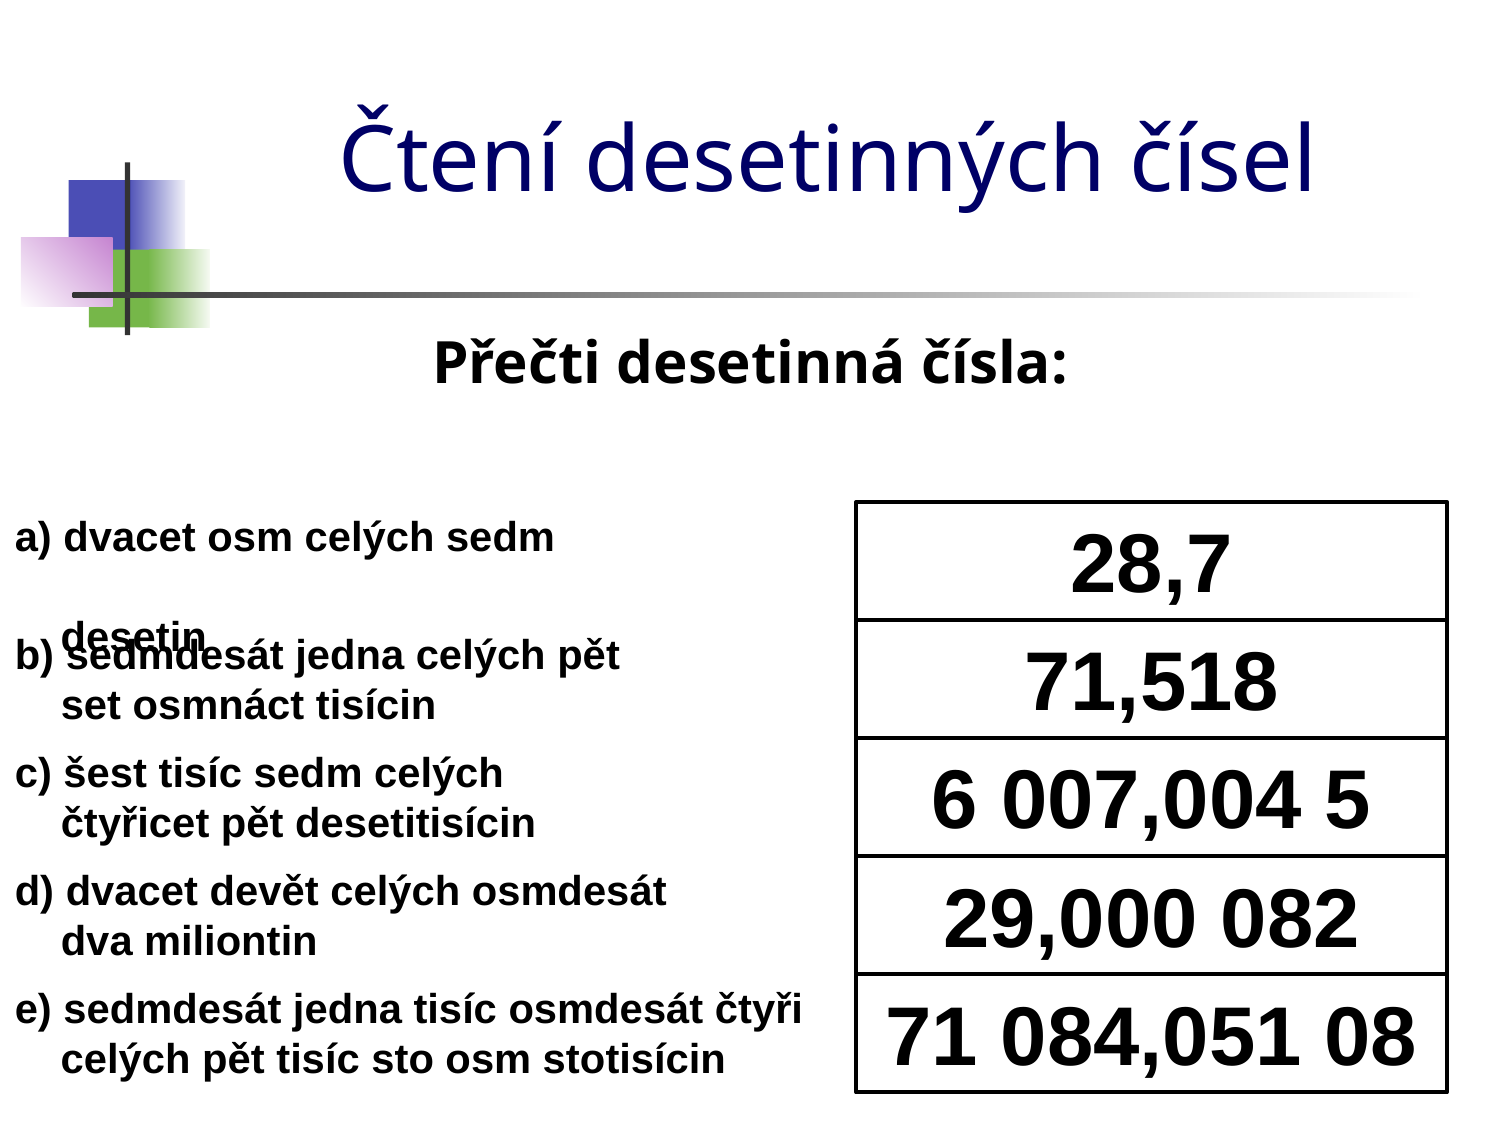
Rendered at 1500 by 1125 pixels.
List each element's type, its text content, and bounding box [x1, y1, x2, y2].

text_box 71,518 [856, 620, 1447, 735]
text_box a) dvacet osm celých sedm desetin [0, 501, 579, 620]
text_box 6 007,004 5 [856, 738, 1447, 853]
text_box b) sedmdesát jedna celých pět set osmnáct tisícin [0, 620, 656, 735]
text_box 29,000 082 [856, 856, 1447, 971]
text_box c) šest tisíc sedm celých čtyřicet pět desetitisícin [0, 738, 680, 853]
title Čtení desetinných čísel [188, 34, 1468, 276]
text_box 71 084,051 08 [856, 974, 1447, 1090]
text_box e) sedmdesát jedna tisíc osmdesát čtyři celých pět tisíc sto osm stotisícin [0, 974, 856, 1090]
text_box Přečti desetinná čísla: [0, 317, 1500, 399]
text_box d) dvacet devět celých osmdesát dva miliontin [0, 856, 750, 971]
text_box 28,7 [856, 501, 1447, 617]
